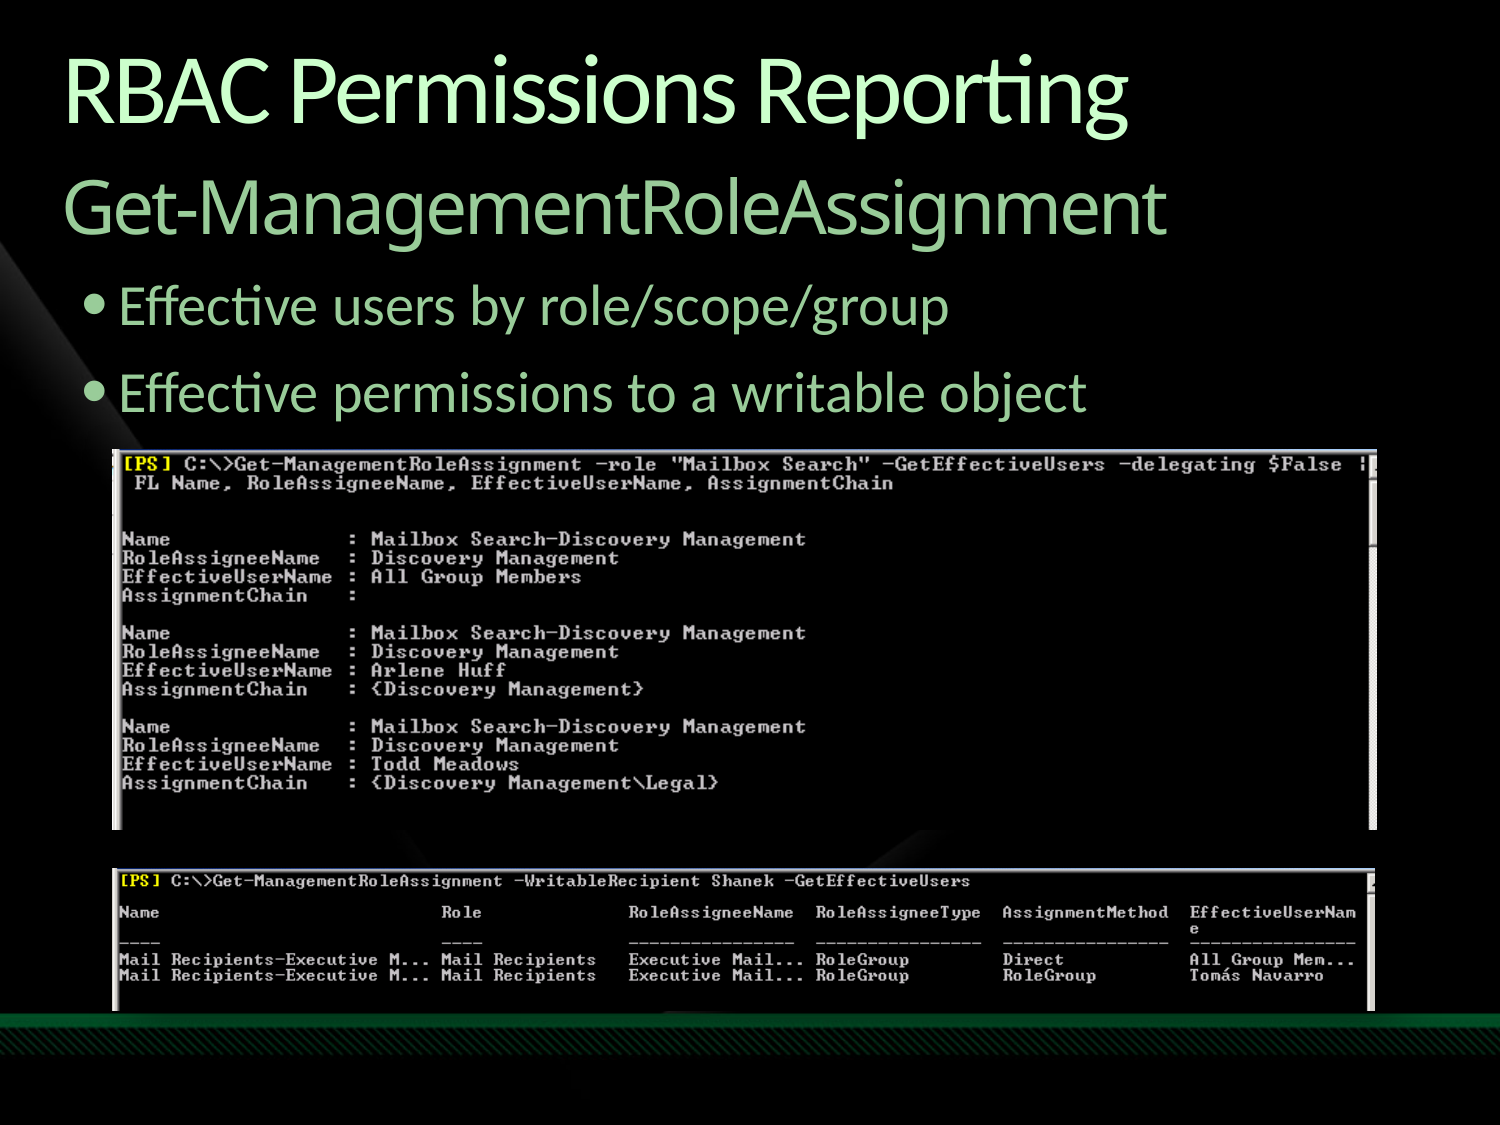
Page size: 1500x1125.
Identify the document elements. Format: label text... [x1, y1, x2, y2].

list Effective users by role/scope/group Effective permissions to a writable object [62, 275, 1438, 638]
picture [0, 0, 1500, 1125]
text_box Get-ManagementRoleAssignment [46, 162, 1378, 259]
title RBAC Permissions Reporting [62, 37, 1438, 147]
